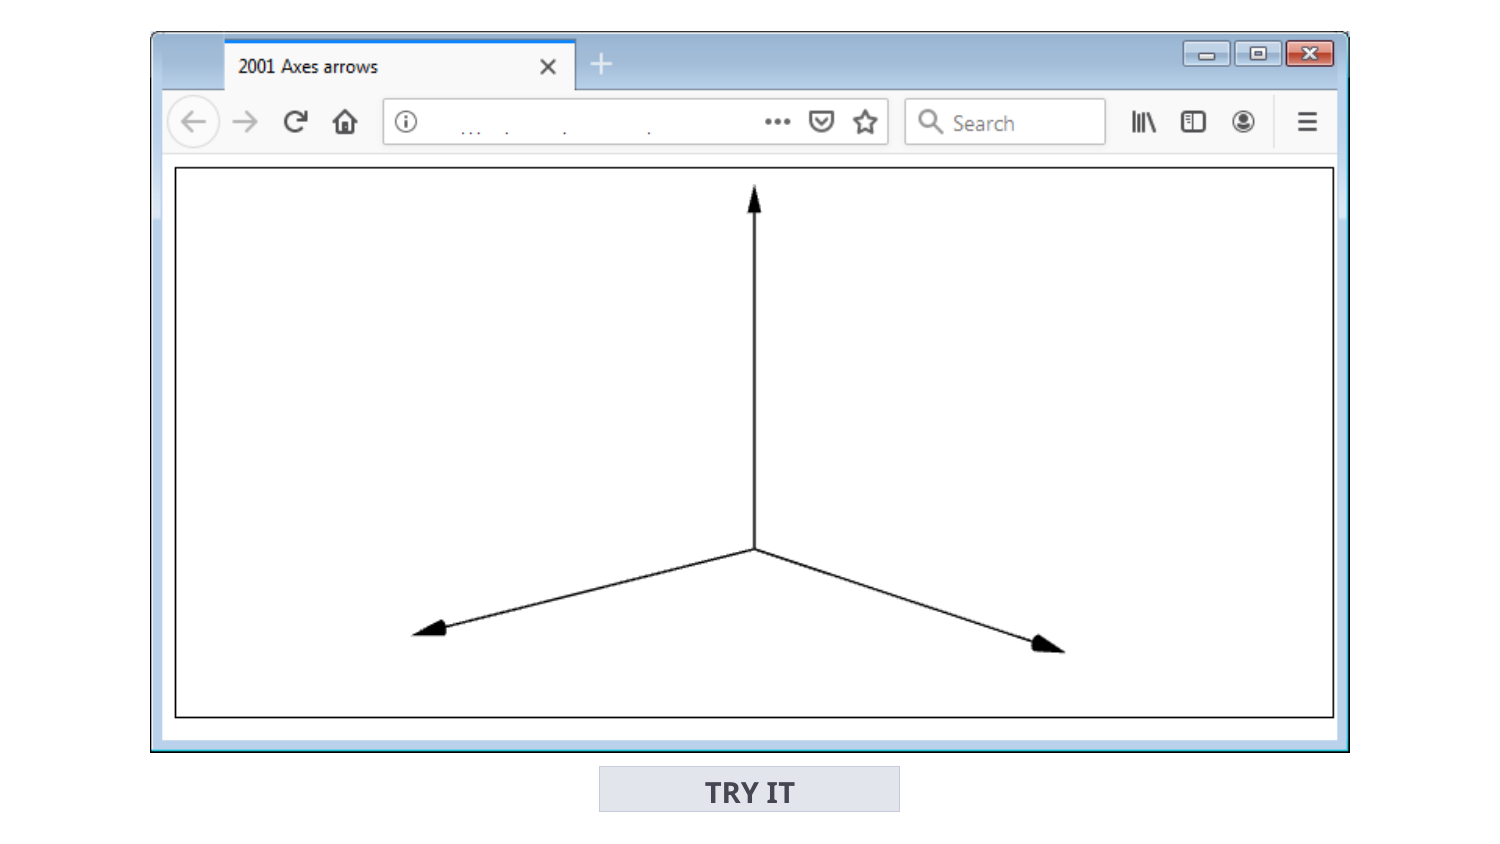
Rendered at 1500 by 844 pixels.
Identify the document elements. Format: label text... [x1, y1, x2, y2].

text_box TRY IT [599, 766, 900, 812]
picture [149, 31, 1351, 753]
